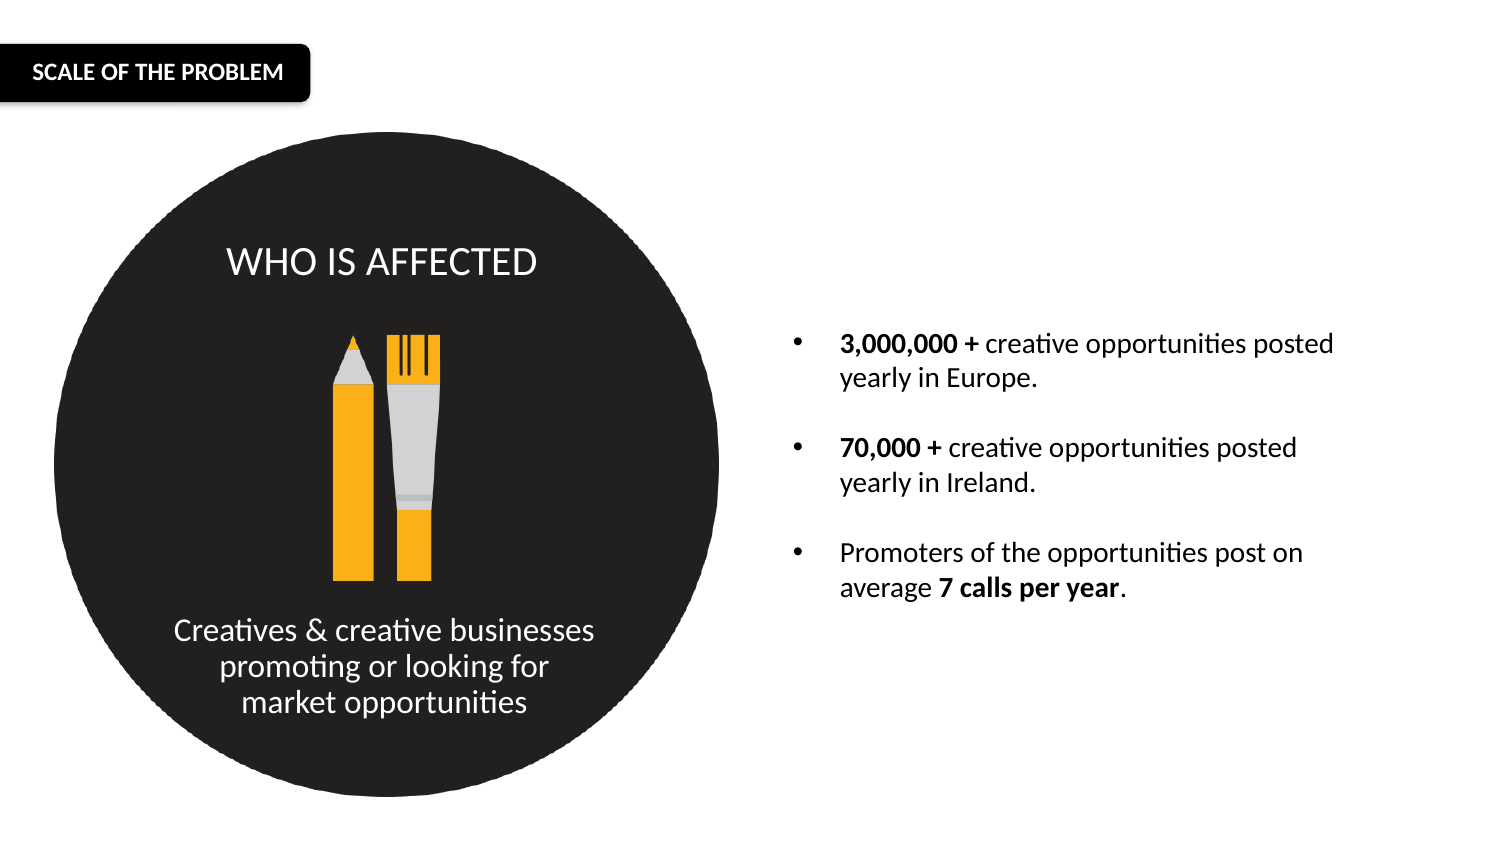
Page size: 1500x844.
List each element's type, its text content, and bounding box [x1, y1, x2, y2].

picture [51, 128, 724, 801]
text_box 3,000,000 + creative opportunities posted yearly in Europe. 70,000 + creative opportunities posted yearly in Ireland. Promoters of the opportunities post on average 7 calls per year. [778, 286, 1365, 646]
text_box [0, 42, 312, 103]
text_box SCALE OF THE PROBLEM [17, 47, 311, 93]
